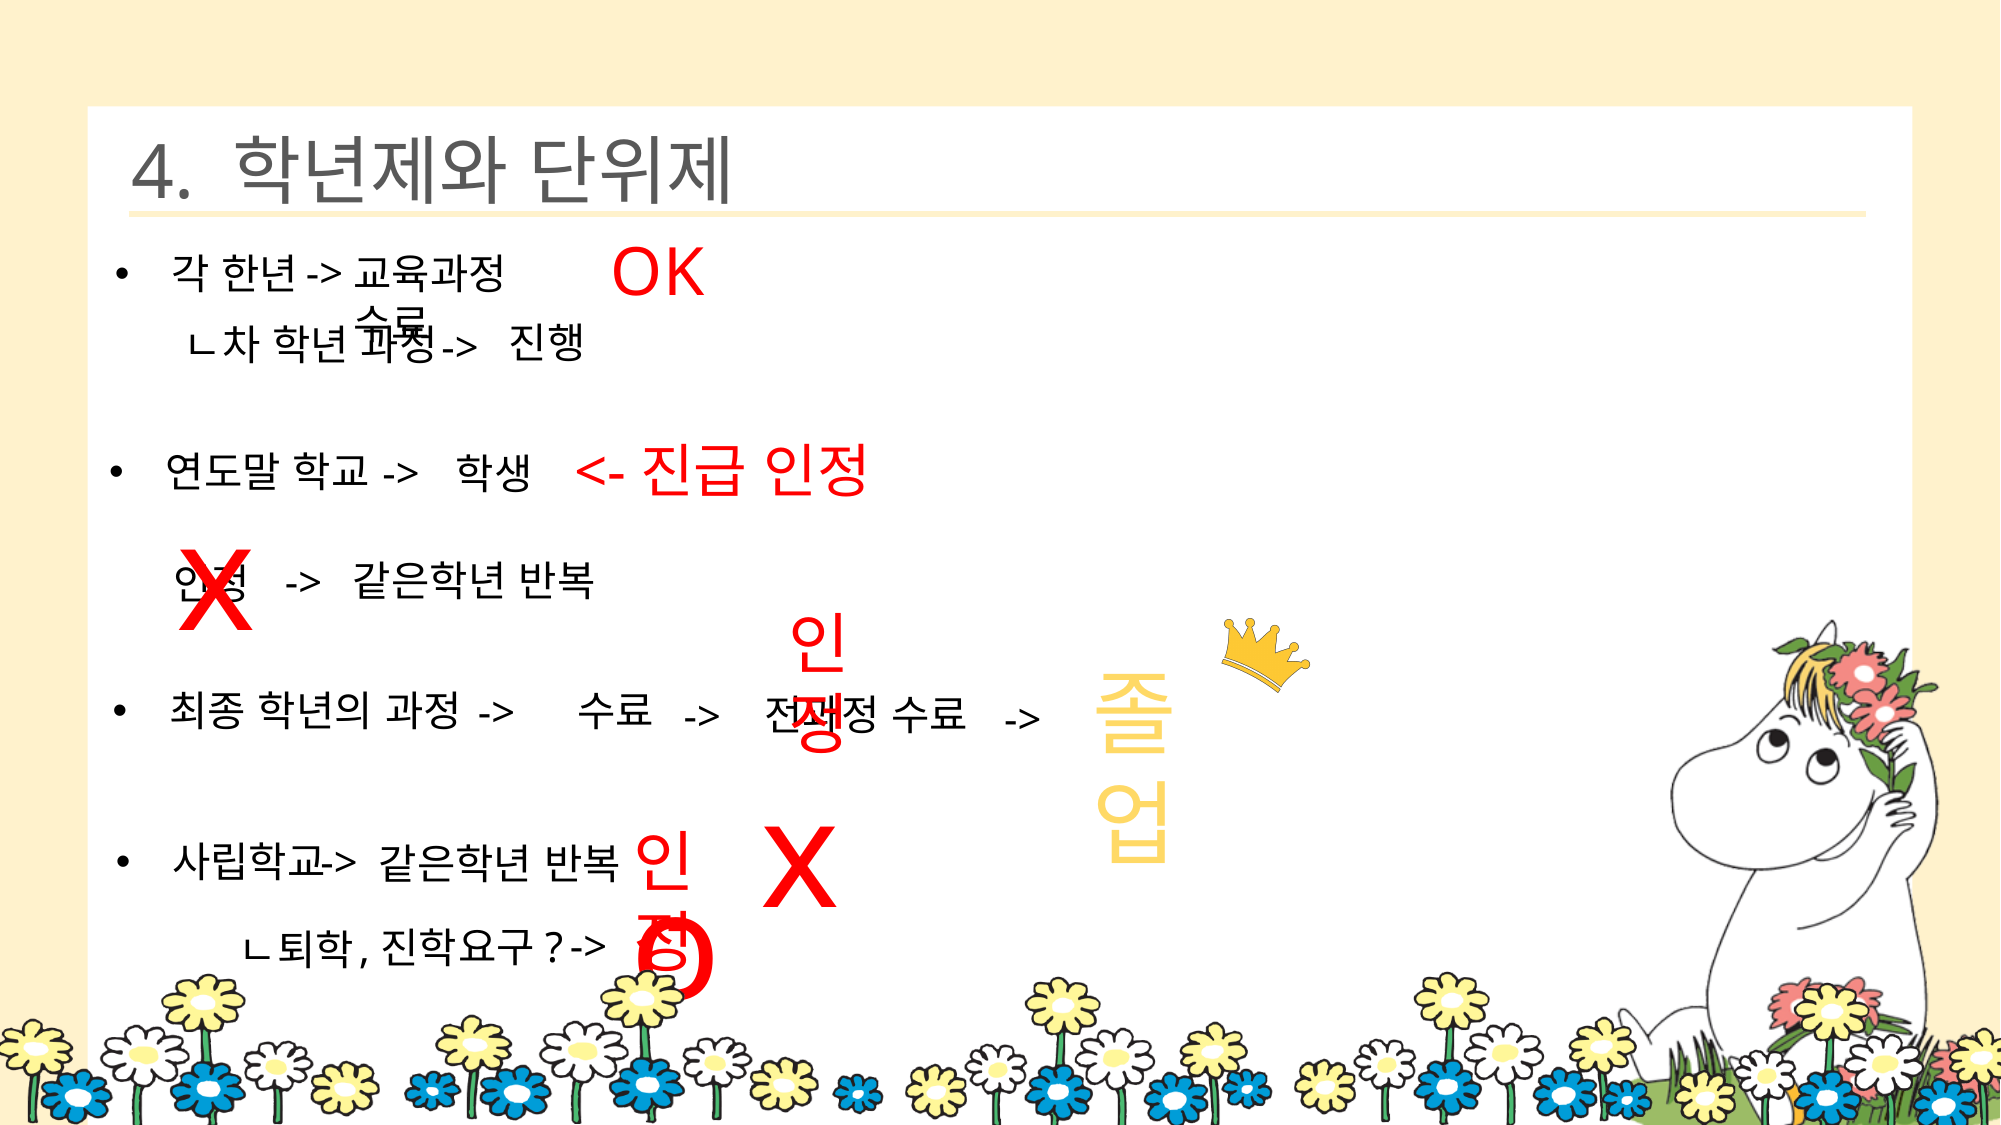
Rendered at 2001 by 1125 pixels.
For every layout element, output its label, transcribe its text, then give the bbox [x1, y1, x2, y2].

text_box 전과정 수료 [749, 681, 1028, 746]
text_box 수료 [562, 677, 716, 750]
text_box -> [426, 313, 580, 386]
text_box -> [305, 828, 459, 901]
text_box OK [595, 221, 749, 294]
text_box -> [302, 548, 423, 621]
text_box 인정 [618, 812, 772, 885]
text_box x [745, 750, 886, 901]
text_box 같은학년 반복 [337, 547, 668, 619]
text_box 인정 [773, 593, 927, 666]
text_box ㄴ차 학년 과정 [168, 310, 558, 399]
text_box ,진학 [344, 914, 443, 949]
text_box -> [668, 681, 822, 754]
text_box [87, 105, 1913, 949]
picture [1186, 574, 1340, 729]
text_box 학생 [440, 440, 594, 513]
text_box -> [367, 439, 521, 512]
text_box 각 한년 [99, 240, 290, 313]
text_box -> [462, 678, 616, 751]
text_box 사립학교 [100, 828, 374, 944]
text_box 진행 [494, 309, 647, 382]
text_box 교육과정 수료 [444, 239, 595, 287]
text_box 4. 학년제와 단위제 [116, 116, 865, 221]
text_box x [161, 472, 302, 623]
picture [1603, 614, 2000, 949]
text_box -> [554, 912, 708, 949]
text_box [0, 949, 2000, 1125]
text_box ㄴ퇴학 [223, 915, 344, 949]
text_box 같은학년 반복 [363, 829, 618, 902]
text_box 졸업 [1077, 648, 1262, 718]
text_box o [615, 842, 756, 915]
text_box <-진급 인정 [559, 426, 893, 500]
text_box 최종 학년의 과정 [97, 677, 510, 768]
text_box -> [290, 239, 444, 310]
text_box 요구? [443, 913, 554, 949]
text_box 연도말 학교 [94, 438, 387, 513]
text_box -> [989, 685, 1142, 758]
